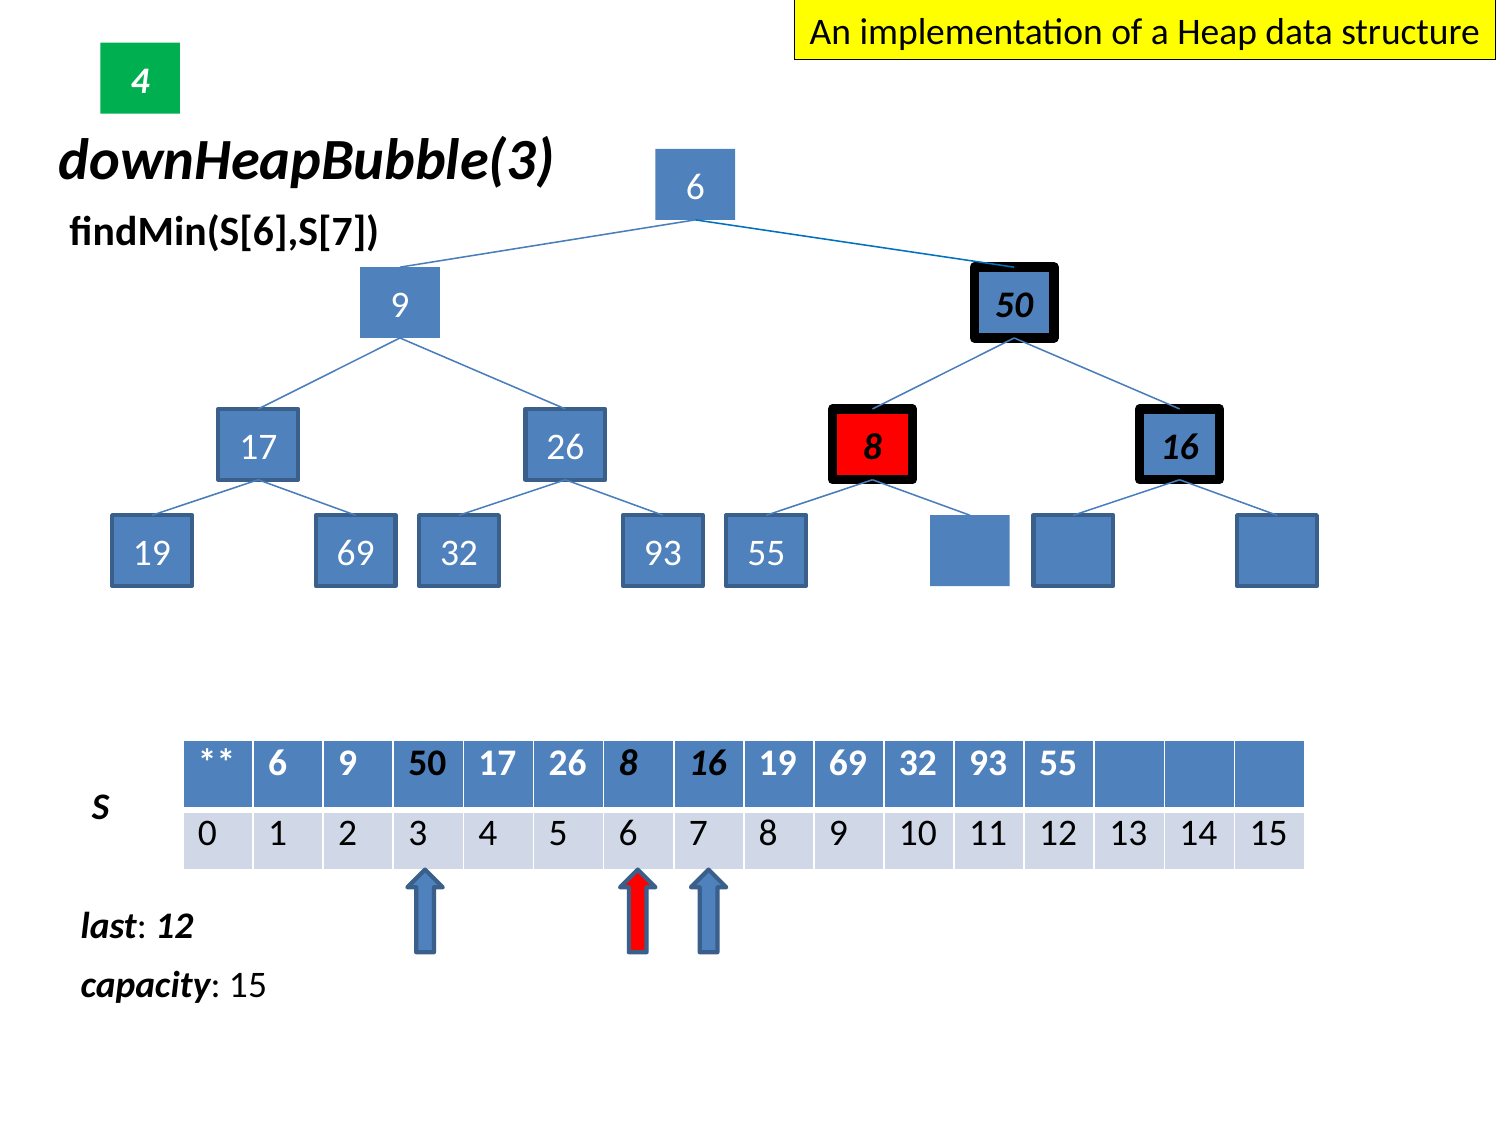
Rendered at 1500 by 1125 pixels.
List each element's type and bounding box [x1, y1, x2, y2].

table_header [745, 741, 813, 807]
table_header [675, 741, 743, 807]
table_cell [815, 813, 883, 869]
table_header [1025, 741, 1093, 807]
text_box [77, 775, 125, 835]
table_header [955, 741, 1023, 807]
table_cell [675, 813, 743, 869]
table_cell [604, 813, 673, 869]
table_cell [1025, 813, 1093, 869]
text_box [688, 867, 729, 955]
table_header [815, 741, 883, 807]
table_cell [1235, 813, 1304, 869]
table_cell [184, 813, 252, 869]
table_cell [955, 813, 1023, 869]
table_cell [885, 813, 953, 869]
text_box [405, 867, 445, 955]
table_cell [324, 813, 392, 869]
table_header [1235, 741, 1304, 807]
text_box [618, 867, 658, 955]
text_box [65, 893, 283, 1012]
table_cell [464, 813, 533, 869]
table_cell [394, 813, 463, 869]
table_cell [1095, 813, 1164, 869]
text_box [794, 0, 1496, 60]
table_cell [745, 813, 813, 869]
table_cell [534, 813, 603, 869]
table_header [1165, 741, 1234, 807]
table_header [604, 741, 673, 807]
table_cell [254, 813, 322, 869]
table_header [885, 741, 953, 807]
table_header [464, 741, 533, 807]
table_header [254, 741, 322, 807]
table_header [1095, 741, 1164, 807]
table_header [184, 741, 252, 807]
table_header [534, 741, 603, 807]
table_header [394, 741, 463, 807]
text_box [44, 41, 1318, 587]
table_cell [1165, 813, 1234, 869]
table_header [324, 741, 392, 807]
